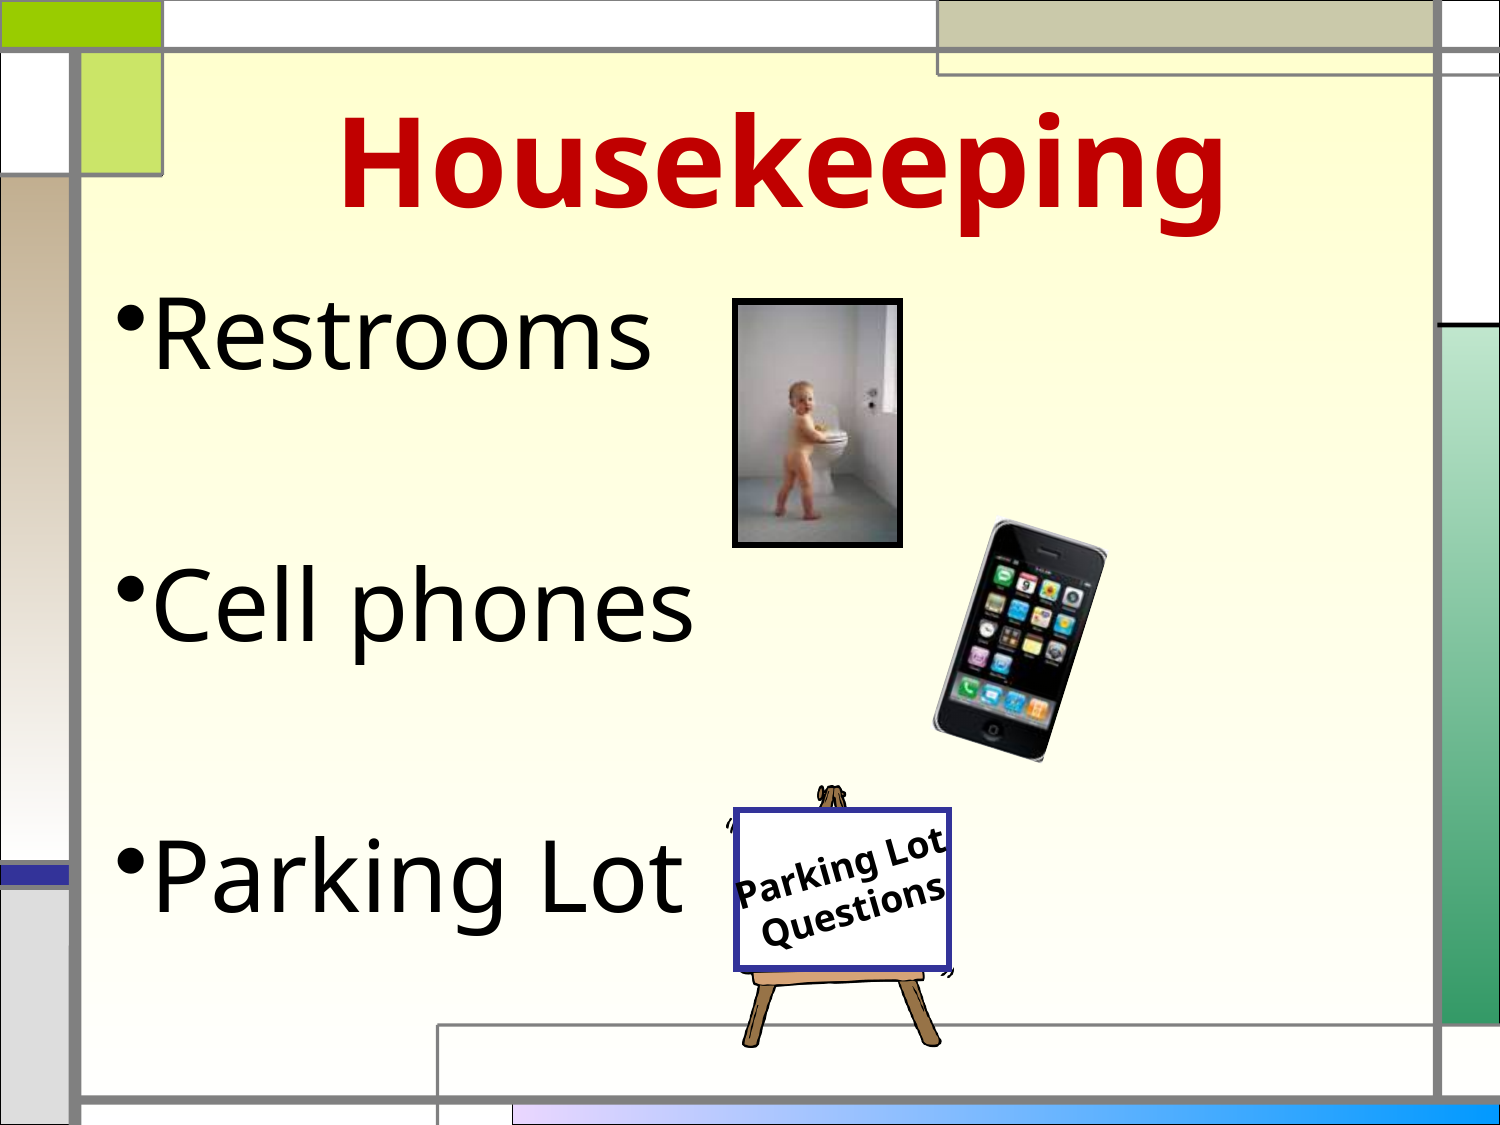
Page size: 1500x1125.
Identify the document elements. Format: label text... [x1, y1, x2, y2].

picture [726, 784, 954, 1048]
picture [929, 514, 1109, 764]
picture [738, 304, 897, 543]
text_box Restrooms Cell phones Parking Lot [99, 137, 751, 940]
text_box Housekeeping [320, 74, 1246, 240]
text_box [728, 809, 963, 969]
